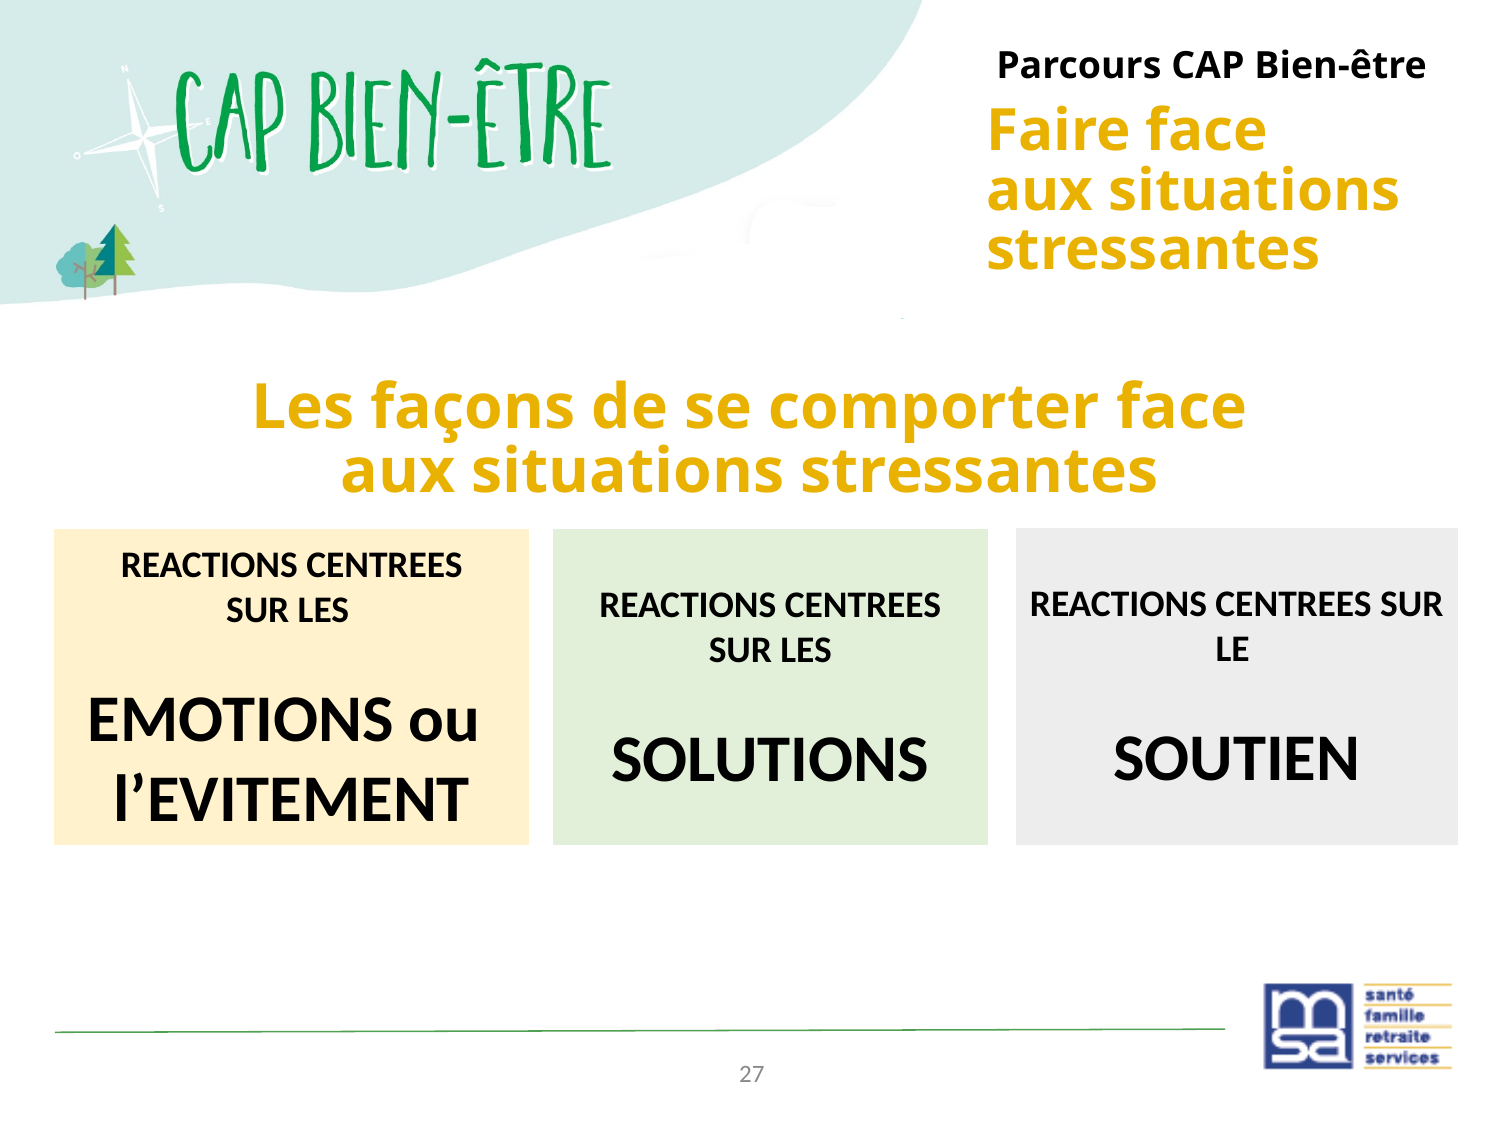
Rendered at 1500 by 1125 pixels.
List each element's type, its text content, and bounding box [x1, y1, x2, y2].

picture [1250, 929, 1476, 1125]
text_box 27 [54, 1042, 1245, 1103]
text_box Les façons de se comporter face aux situations stressantes [0, 373, 1500, 509]
slide_number – 27 [560, 1027, 1245, 1042]
text_box Faire face aux situations stressantes [945, 117, 1447, 268]
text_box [54, 1028, 1226, 1033]
text_box REACTIONS CENTREES SUR LE SOUTIEN [1015, 527, 1459, 847]
picture [0, 0, 941, 320]
text_box REACTIONS CENTREES SUR LES SOLUTIONS [551, 528, 989, 847]
text_box REACTIONS CENTREES SUR LES EMOTIONS ou l’EVITEMENT [53, 528, 531, 847]
text_box Parcours CAP Bien-être [968, 34, 1455, 94]
